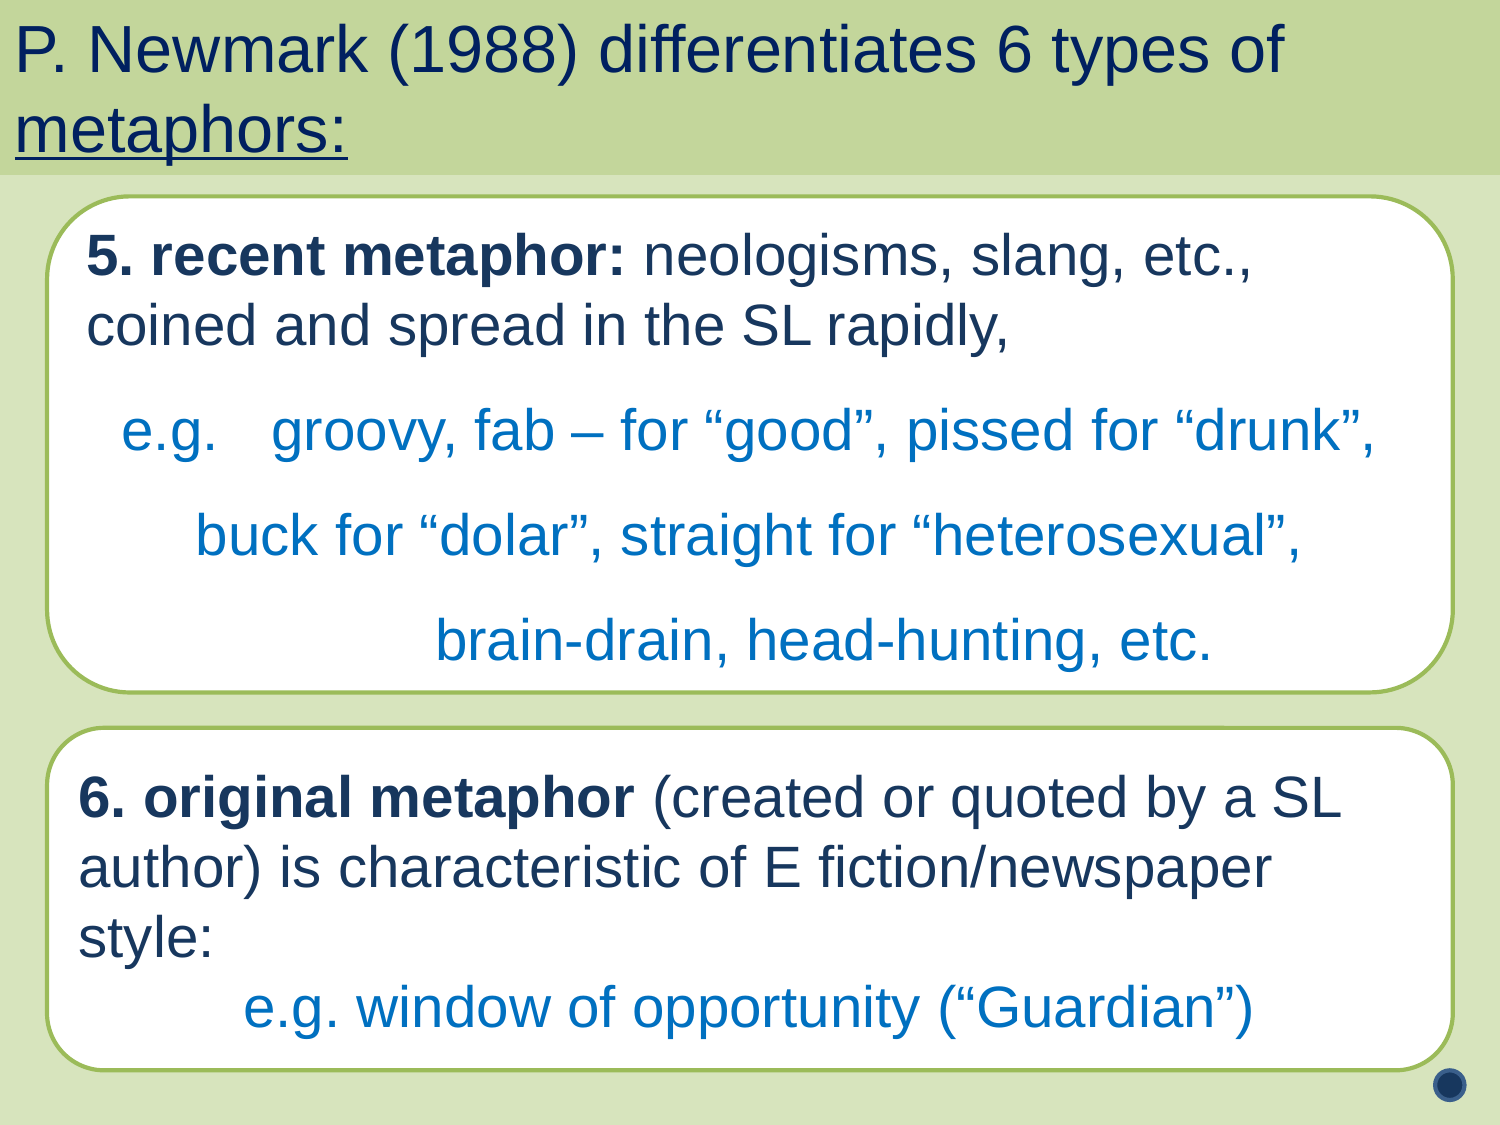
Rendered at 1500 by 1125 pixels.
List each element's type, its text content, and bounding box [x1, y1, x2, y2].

text_box 5. recent metaphor: neologisms, slang, etc., coined and spread in the SL rapidly, e.g. groovy, fab – for “good”, pissed for “drunk”, buck for “dolar”, straight for “heterosexual”, brain-drain, head-hunting, etc. [44, 194, 1455, 695]
text_box P. Newmark (1988) differentiates 6 types of metaphors: [0, 0, 1500, 175]
text_box [1433, 1068, 1467, 1103]
text_box 6. original metaphor (created or quoted by a SL author) is characteristic of E fiction/newspaper style: e.g. window of opportunity (“Guardian”) [44, 725, 1455, 1073]
